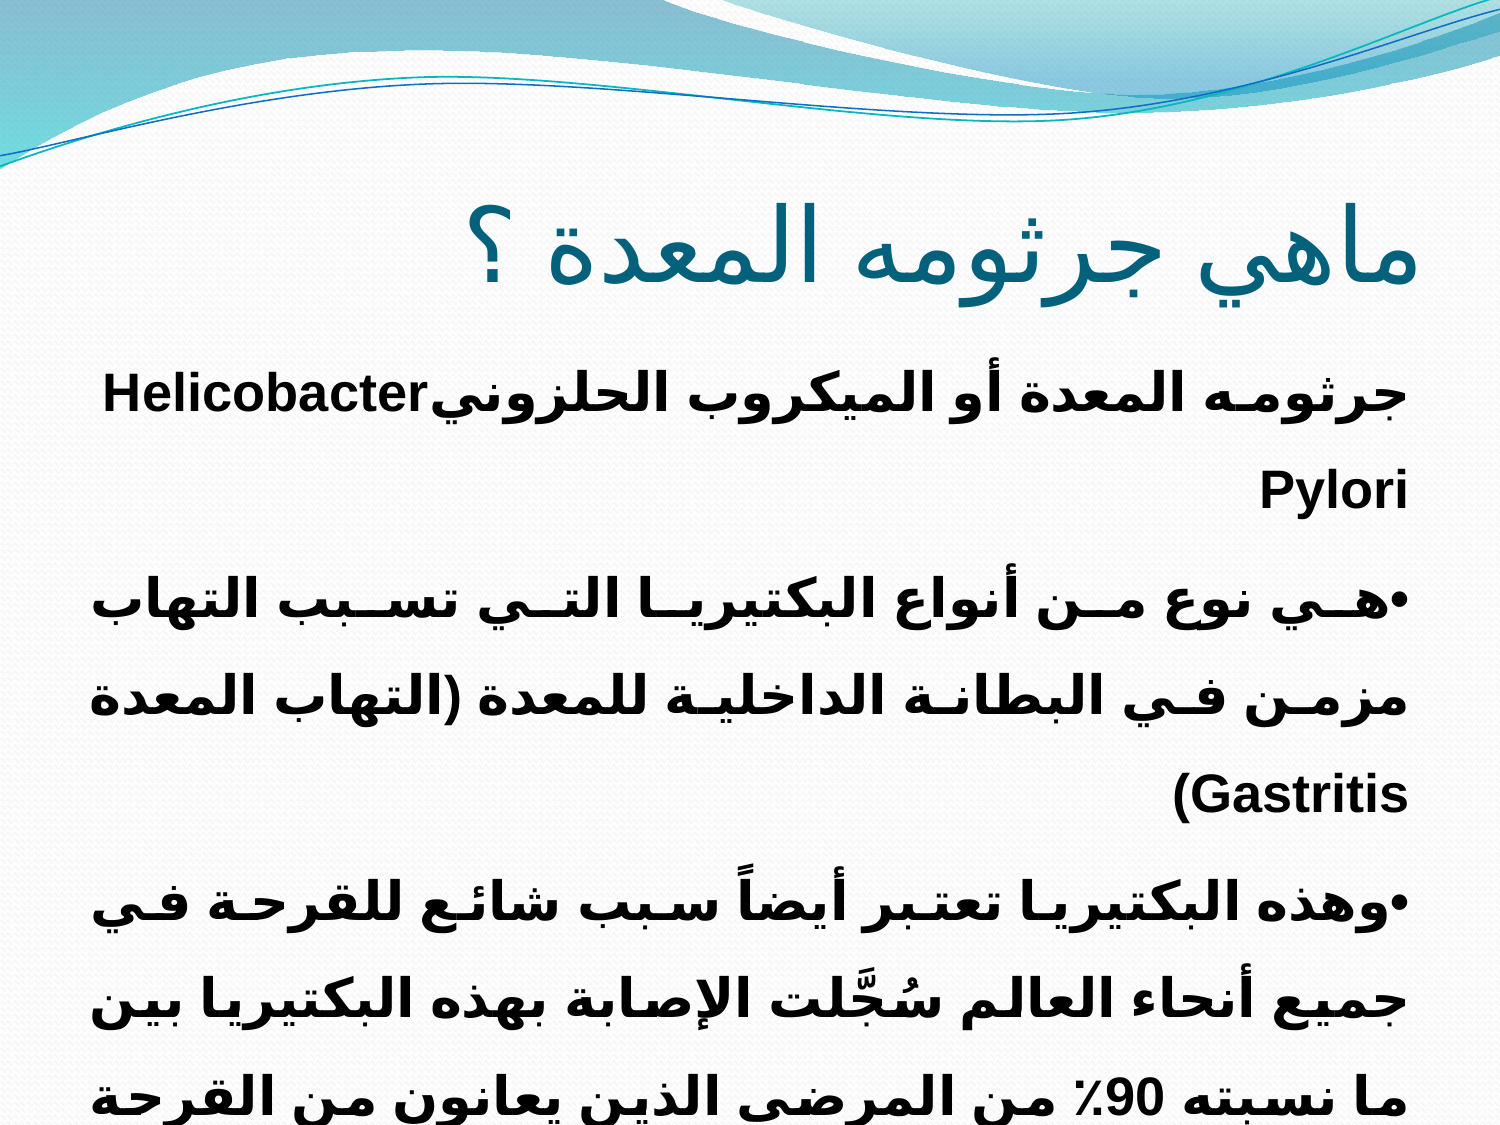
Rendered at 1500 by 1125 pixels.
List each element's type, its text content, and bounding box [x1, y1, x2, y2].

list جرثومه المعدة أو الميكروب الحلزونيHelicobacter Pylori •هي نوع من أنواع البكتيريا التي تسبب التهاب مزمن في البطانة الداخلية للمعدة (التهاب المعدة Gastritis) •وهذه البكتيريا تعتبر أيضاً سبب شائع للقرحة في جميع أنحاء العالم سُجَّلت الإصابة بهذه البكتيريا بين ما نسبته 90٪ من المرضى الذين يعانون من القرحة ((Ulcers. [75, 317, 1425, 1038]
title ماهي جرثومه المعدة ؟ [75, 115, 1425, 303]
